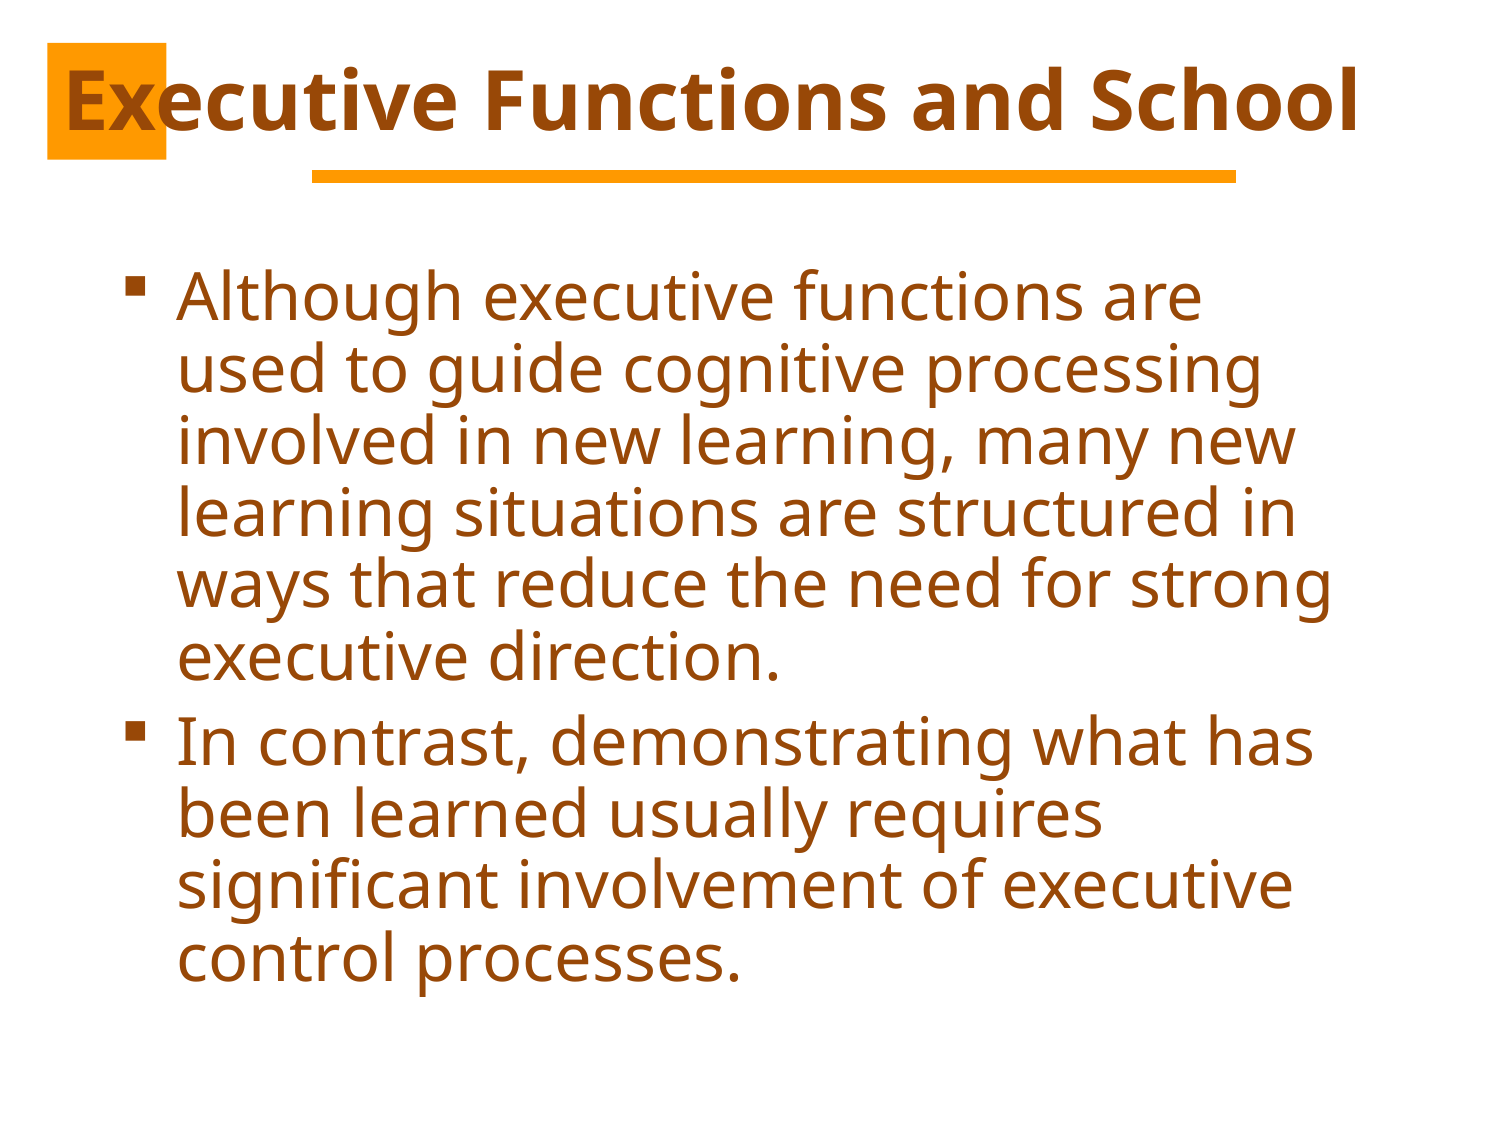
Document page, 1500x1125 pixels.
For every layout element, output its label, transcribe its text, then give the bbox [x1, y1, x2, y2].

title Executive Functions and School [47, 22, 1388, 173]
list Although executive functions are used to guide cognitive processing involved in new learning, many new learning situations are structured in ways that reduce the need for strong executive direction. In contrast, demonstrating what has been learned usually requires significant involvement of executive control processes. [104, 254, 1383, 891]
